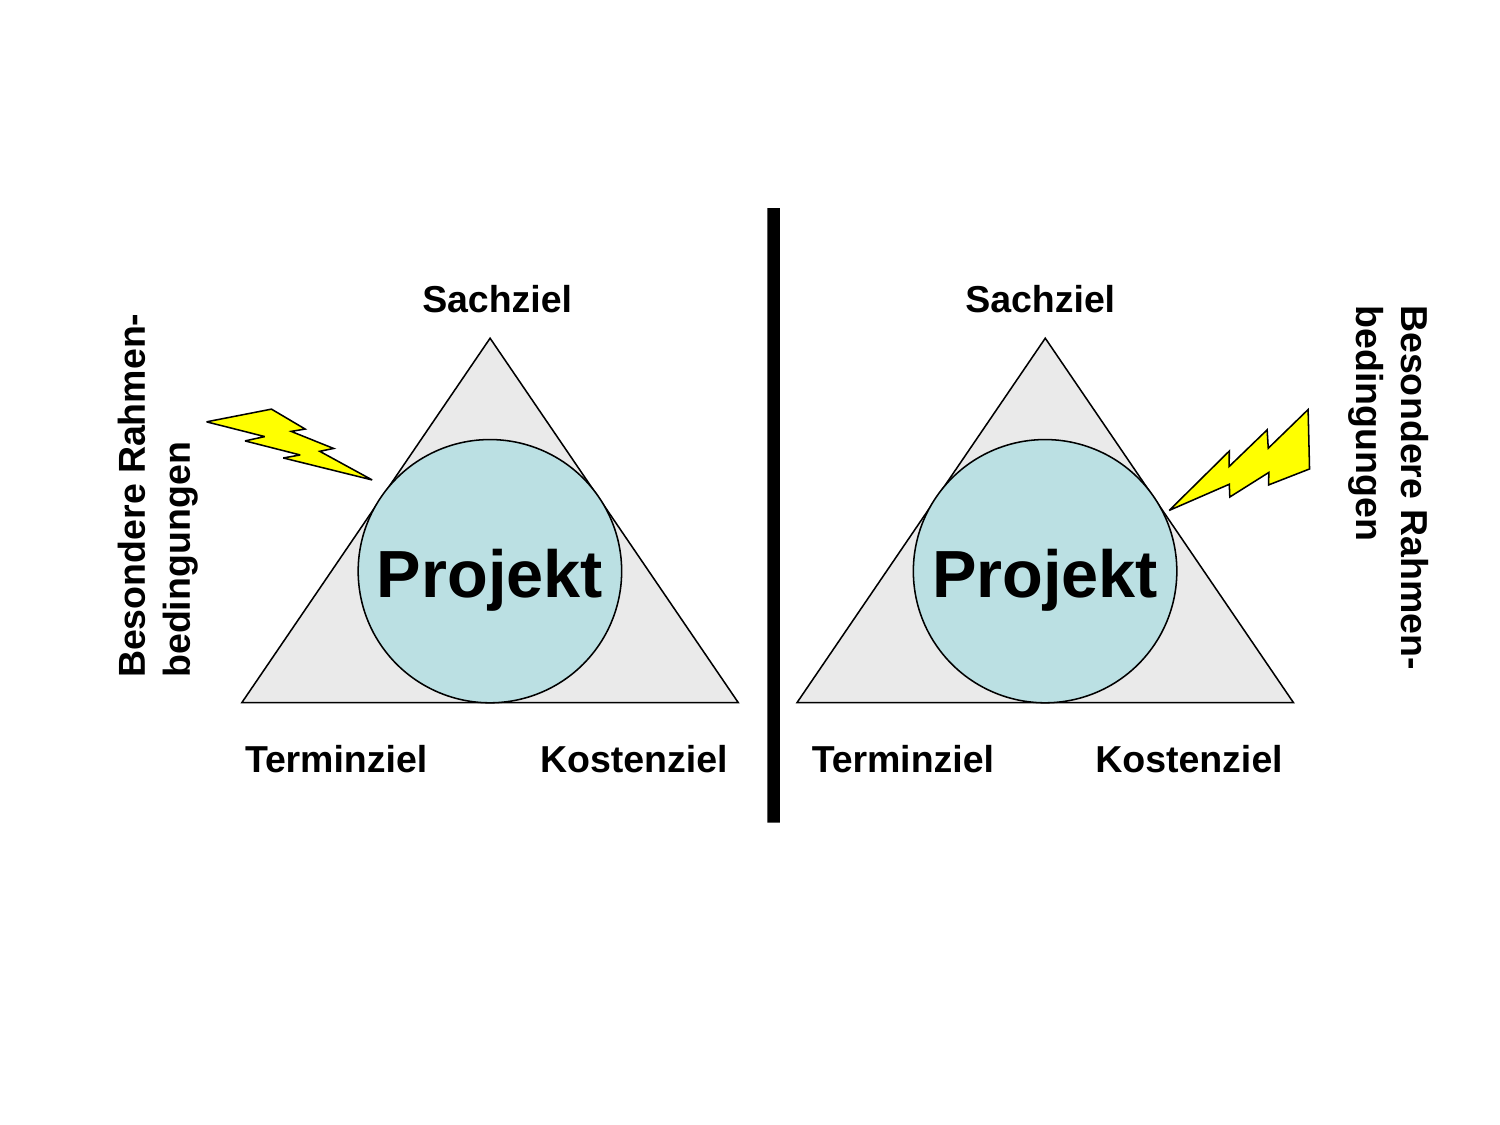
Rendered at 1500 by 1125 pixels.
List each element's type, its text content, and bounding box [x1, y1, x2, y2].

text_box Terminziel [797, 728, 1034, 788]
text_box Besondere Rahmen-bedingungen [1341, 290, 1446, 693]
text_box Kostenziel [525, 728, 750, 788]
text_box Kostenziel [1080, 727, 1306, 788]
text_box Besondere Rahmen-bedingungen [100, 290, 205, 693]
text_box Sachziel [950, 267, 1152, 328]
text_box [796, 337, 1294, 704]
text_box Terminziel [230, 728, 467, 788]
text_box [1298, 409, 1310, 474]
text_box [241, 337, 739, 704]
text_box [206, 416, 236, 430]
text_box Sachziel [407, 267, 609, 328]
